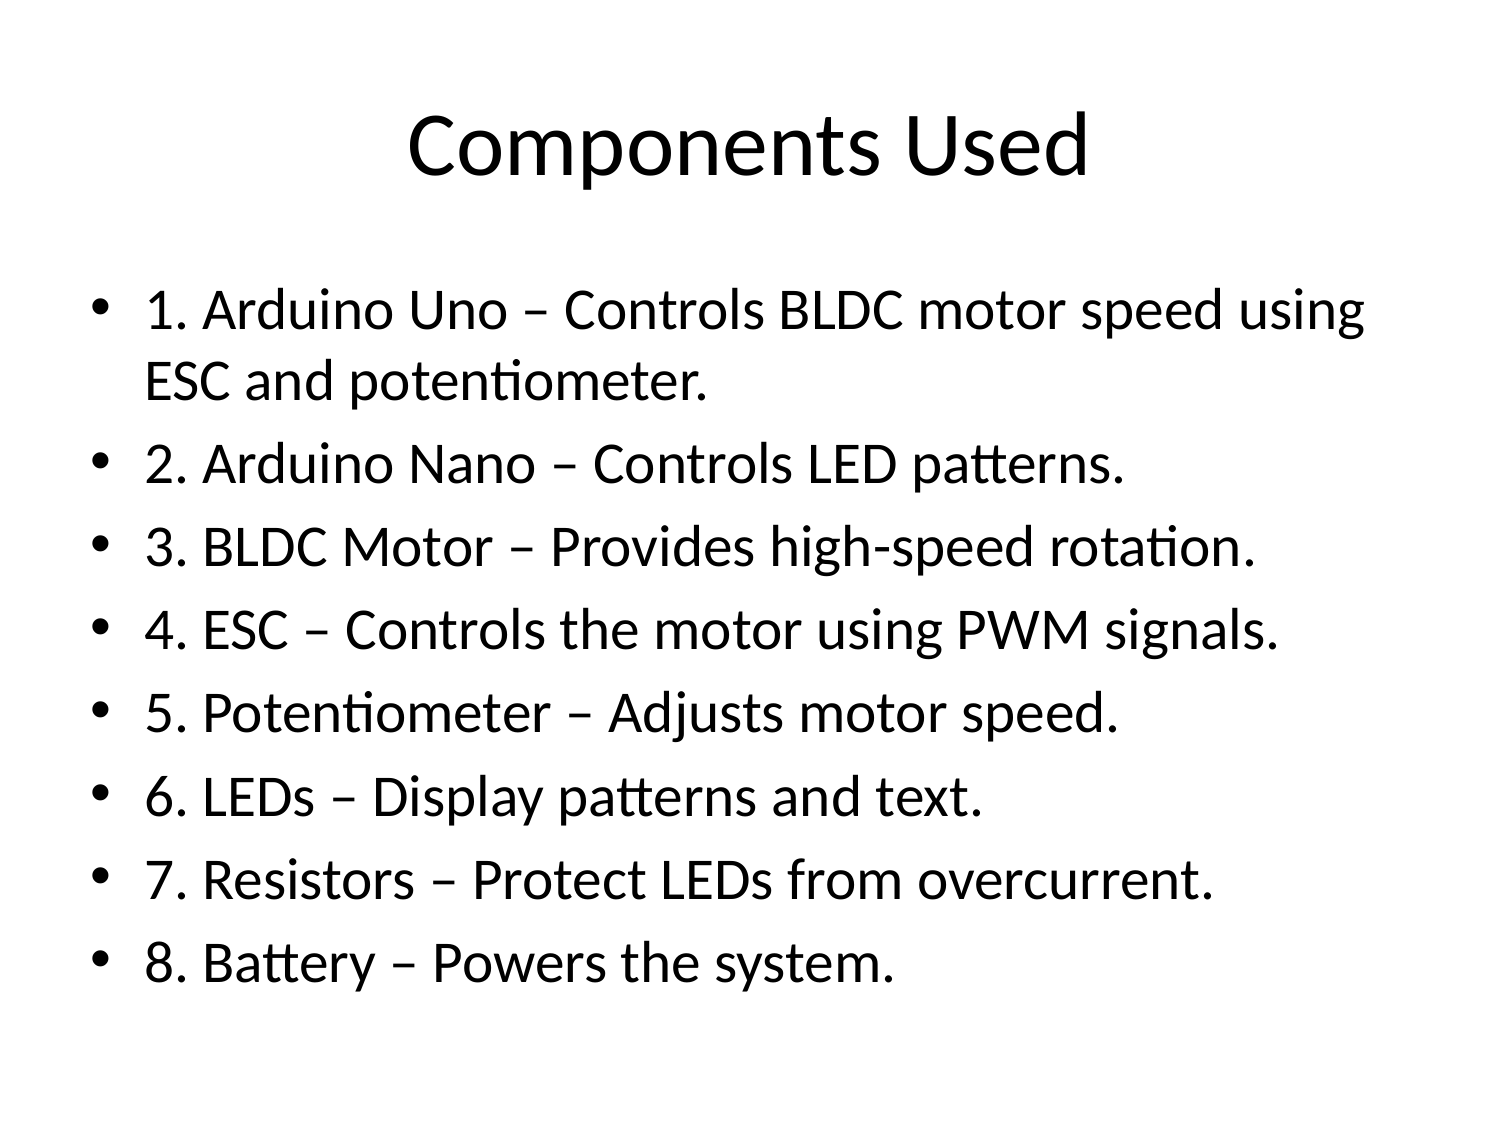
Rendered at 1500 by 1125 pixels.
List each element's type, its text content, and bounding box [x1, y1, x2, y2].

title Components Used [75, 45, 1425, 233]
list 1. Arduino Uno – Controls BLDC motor speed using ESC and potentiometer. 2. Arduino Nano – Controls LED patterns. 3. BLDC Motor – Provides high-speed rotation. 4. ESC – Controls the motor using PWM signals. 5. Potentiometer – Adjusts motor speed. 6. LEDs – Display patterns and text. 7. Resistors – Protect LEDs from overcurrent. 8. Battery – Powers the system. [75, 262, 1425, 1005]
